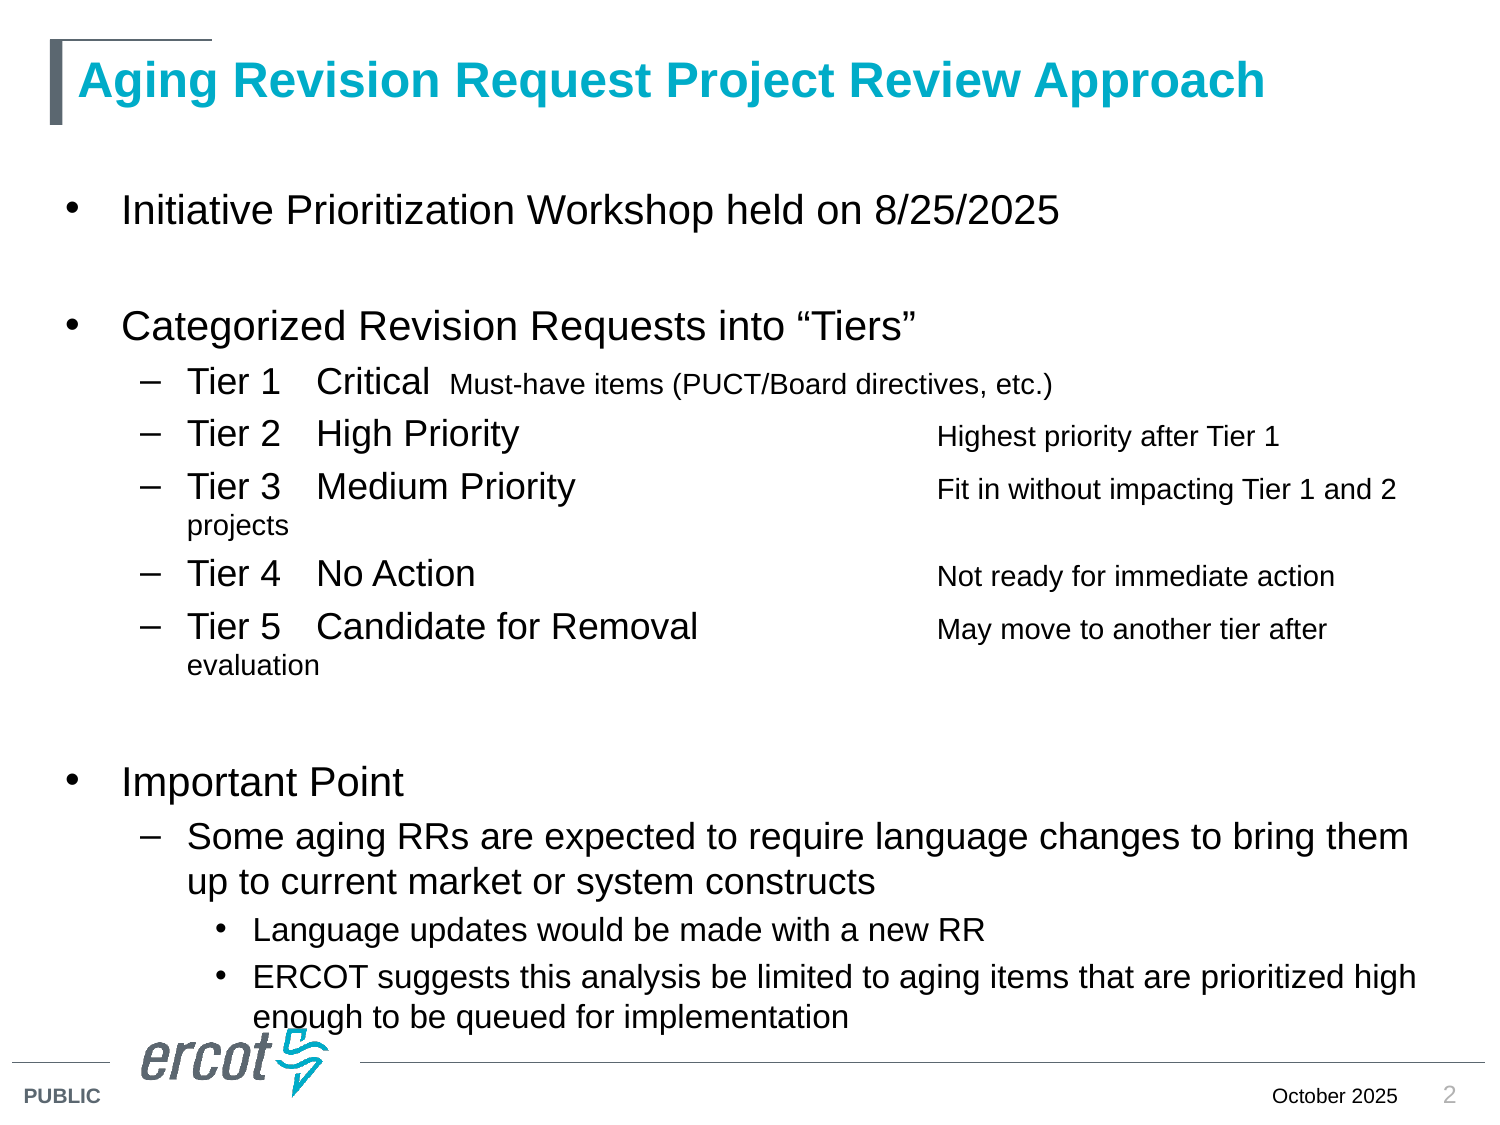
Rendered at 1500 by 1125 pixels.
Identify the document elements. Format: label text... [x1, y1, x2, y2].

list Initiative Prioritization Workshop held on 8/25/2025 Categorized Revision Requests into “Tiers” Tier 1 Critical Must-have items (PUCT/Board directives, etc.) Tier 2 High Priority Highest priority after Tier 1 Tier 3 Medium Priority Fit in without impacting Tier 1 and 2 projects Tier 4 No Action Not ready for immediate action Tier 5 Candidate for Removal May move to another tier after evaluation Important Point Some aging RRs are expected to require language changes to bring them up to current market or system constructs Language updates would be made with a new RR ERCOT suggests this analysis be limited to aging items that are prioritized high enough to be queued for implementation [50, 174, 1475, 1000]
title Aging Revision Request Project Review Approach [62, 39, 1300, 125]
picture [137, 1024, 332, 1100]
slide_number 2 [1412, 1076, 1488, 1112]
